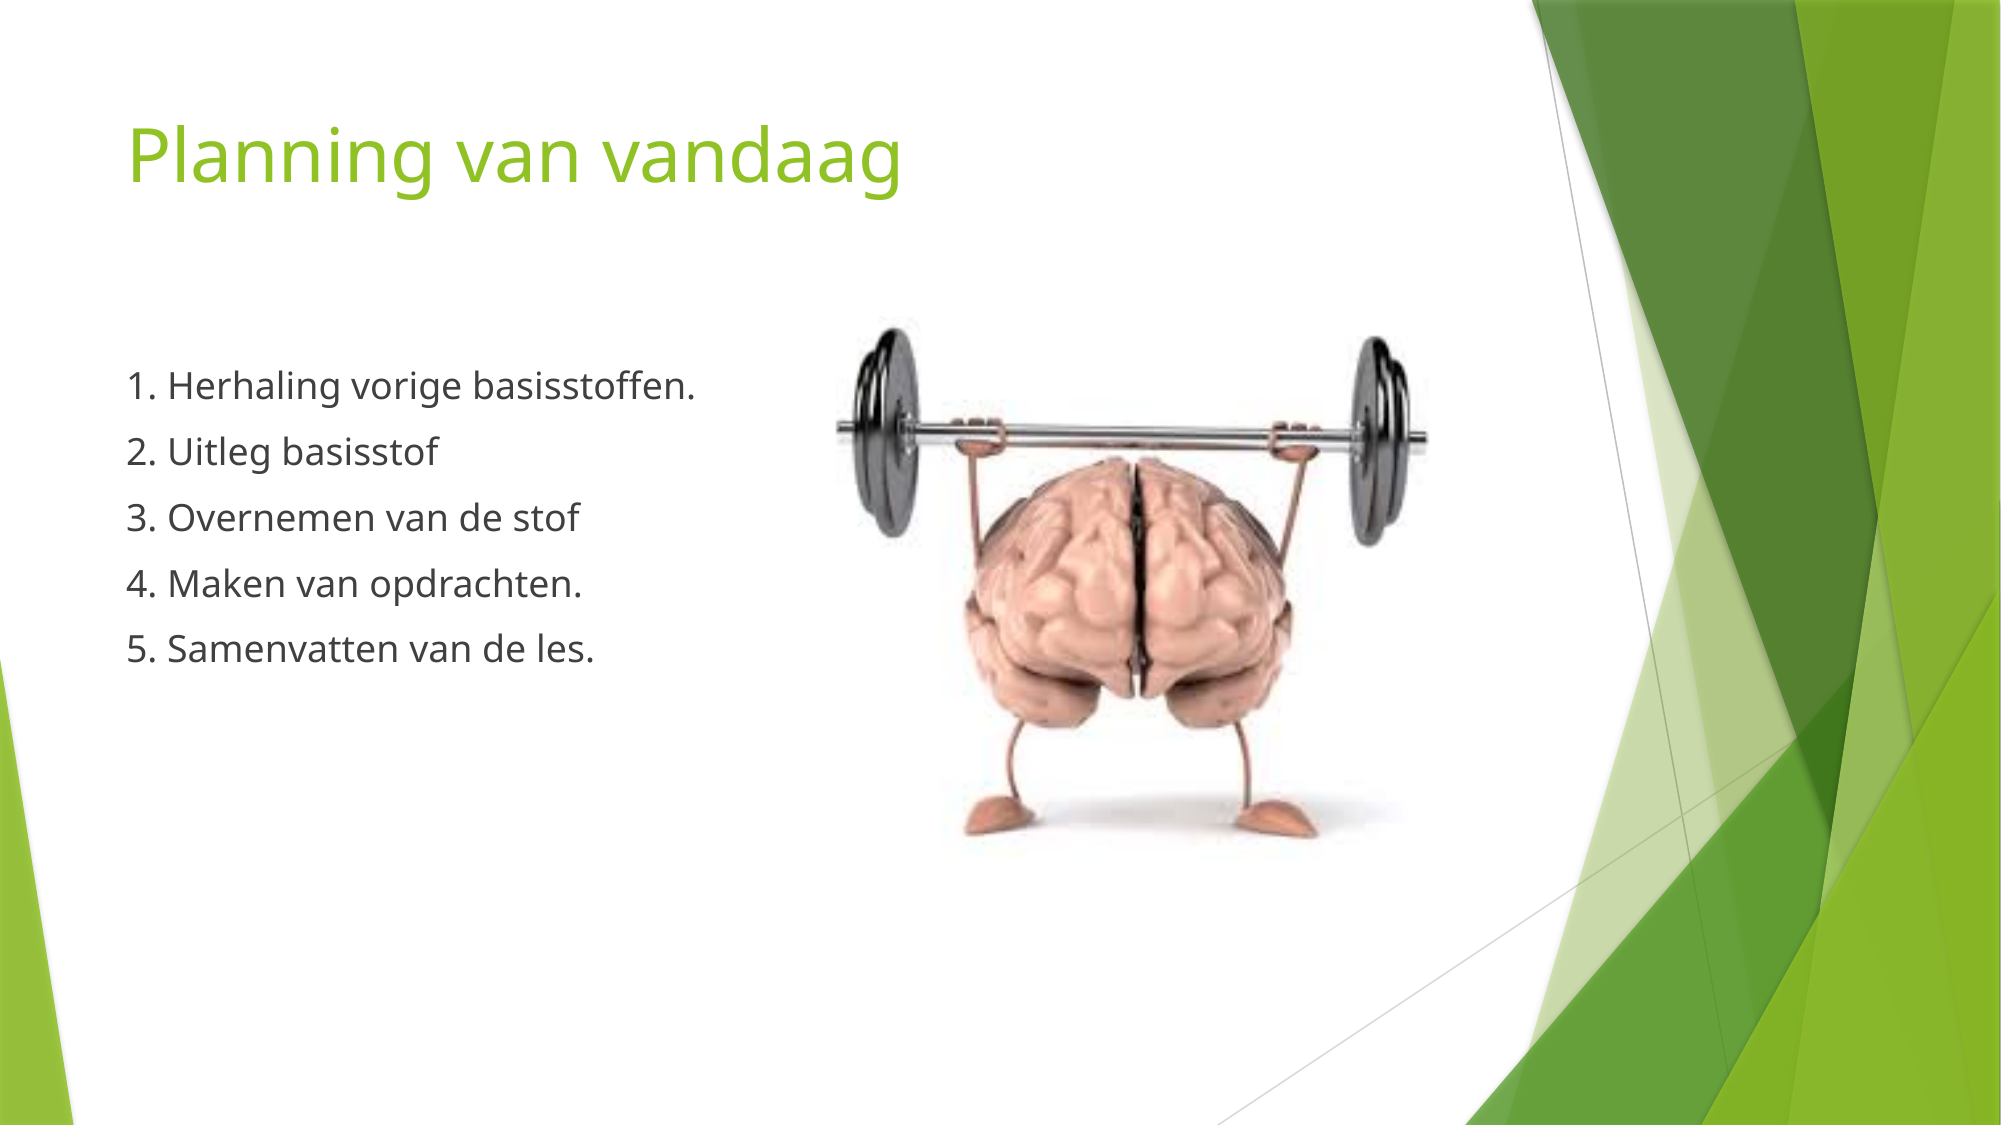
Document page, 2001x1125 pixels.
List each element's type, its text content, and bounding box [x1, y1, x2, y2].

list 1. Herhaling vorige basisstoffen. 2. Uitleg basisstof 3. Overnemen van de stof 4. Maken van opdrachten. 5. Samenvatten van de les. [111, 354, 1522, 992]
title Planning van vandaag [111, 99, 1522, 317]
picture [815, 316, 1461, 861]
